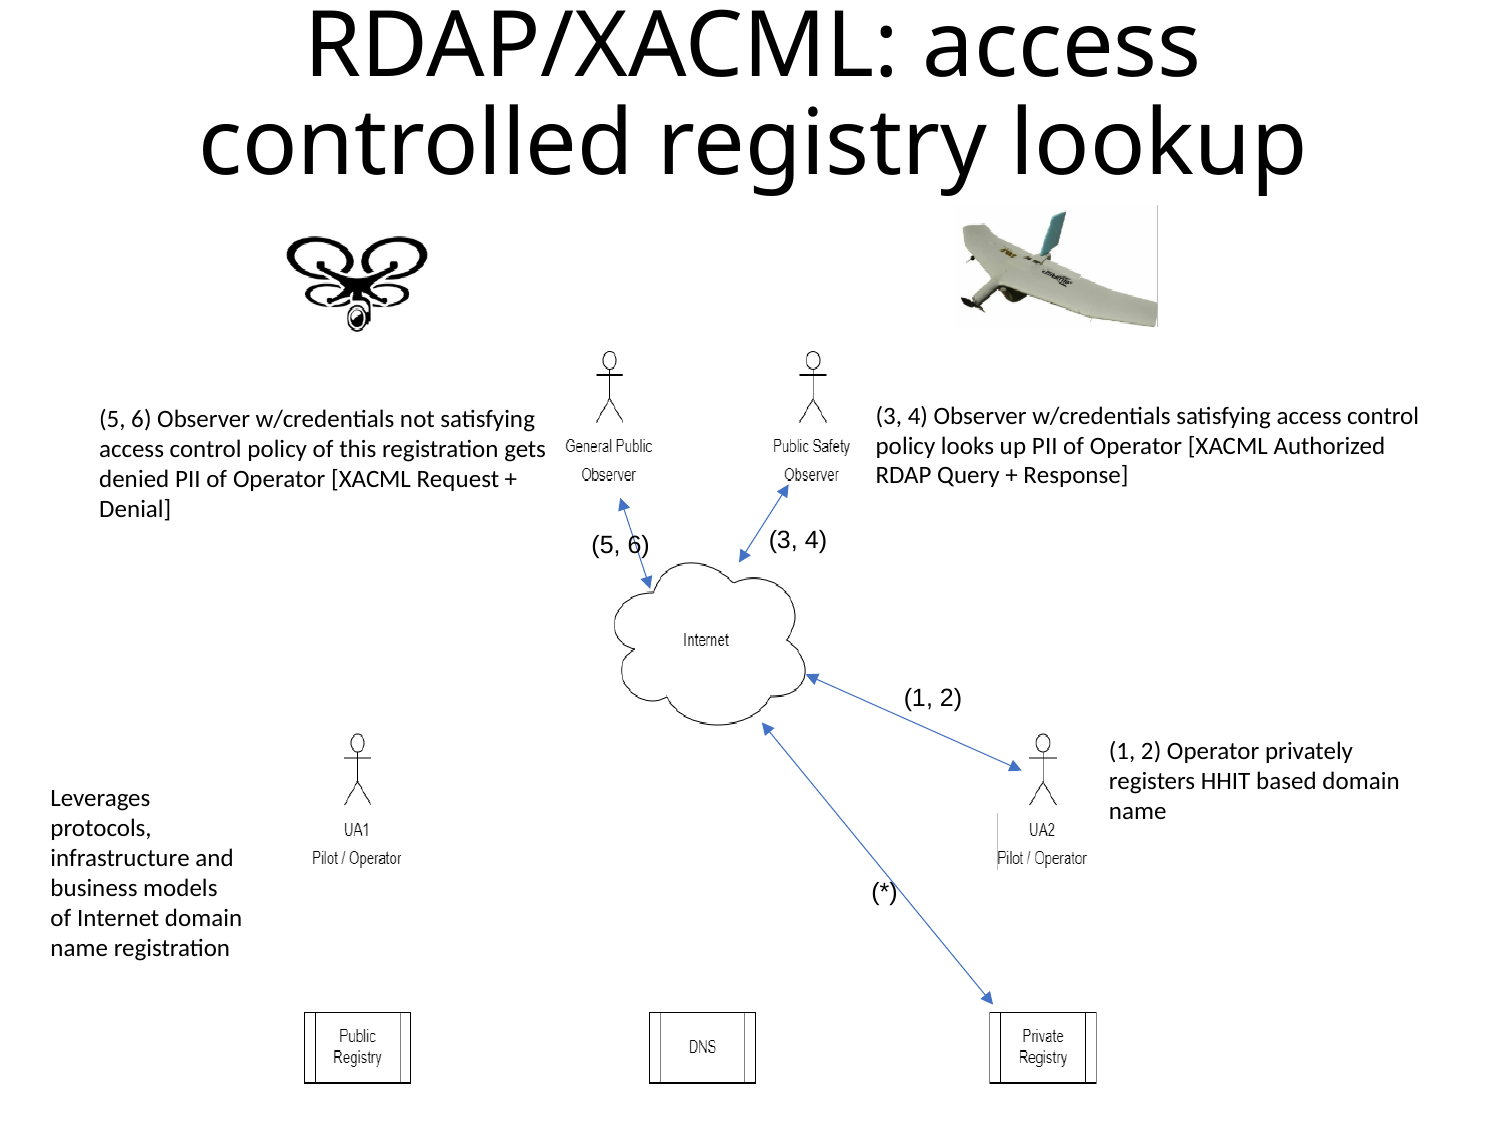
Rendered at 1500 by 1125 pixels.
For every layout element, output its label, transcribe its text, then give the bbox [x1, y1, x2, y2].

text_box (3, 4) Observer w/credentials satisfying access control policy looks up PII of Operator [XACML Authorized RDAP Query + Response] [1158, 391, 1437, 497]
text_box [738, 484, 789, 563]
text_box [805, 674, 1022, 771]
text_box Leverages protocols, infrastructure and business models of Internet domain name registration [35, 774, 259, 969]
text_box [761, 722, 994, 1005]
picture [286, 205, 1158, 1084]
text_box (1, 2) Operator privately registers HHIT based domain name [1158, 727, 1437, 833]
text_box (5, 6) Observer w/credentials not satisfying access control policy of this registration gets denied PII of Operator [XACML Request + Denial] [84, 395, 286, 530]
text_box RDAP/XACML: access controlled registry lookup [90, 5, 1417, 187]
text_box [620, 497, 651, 589]
